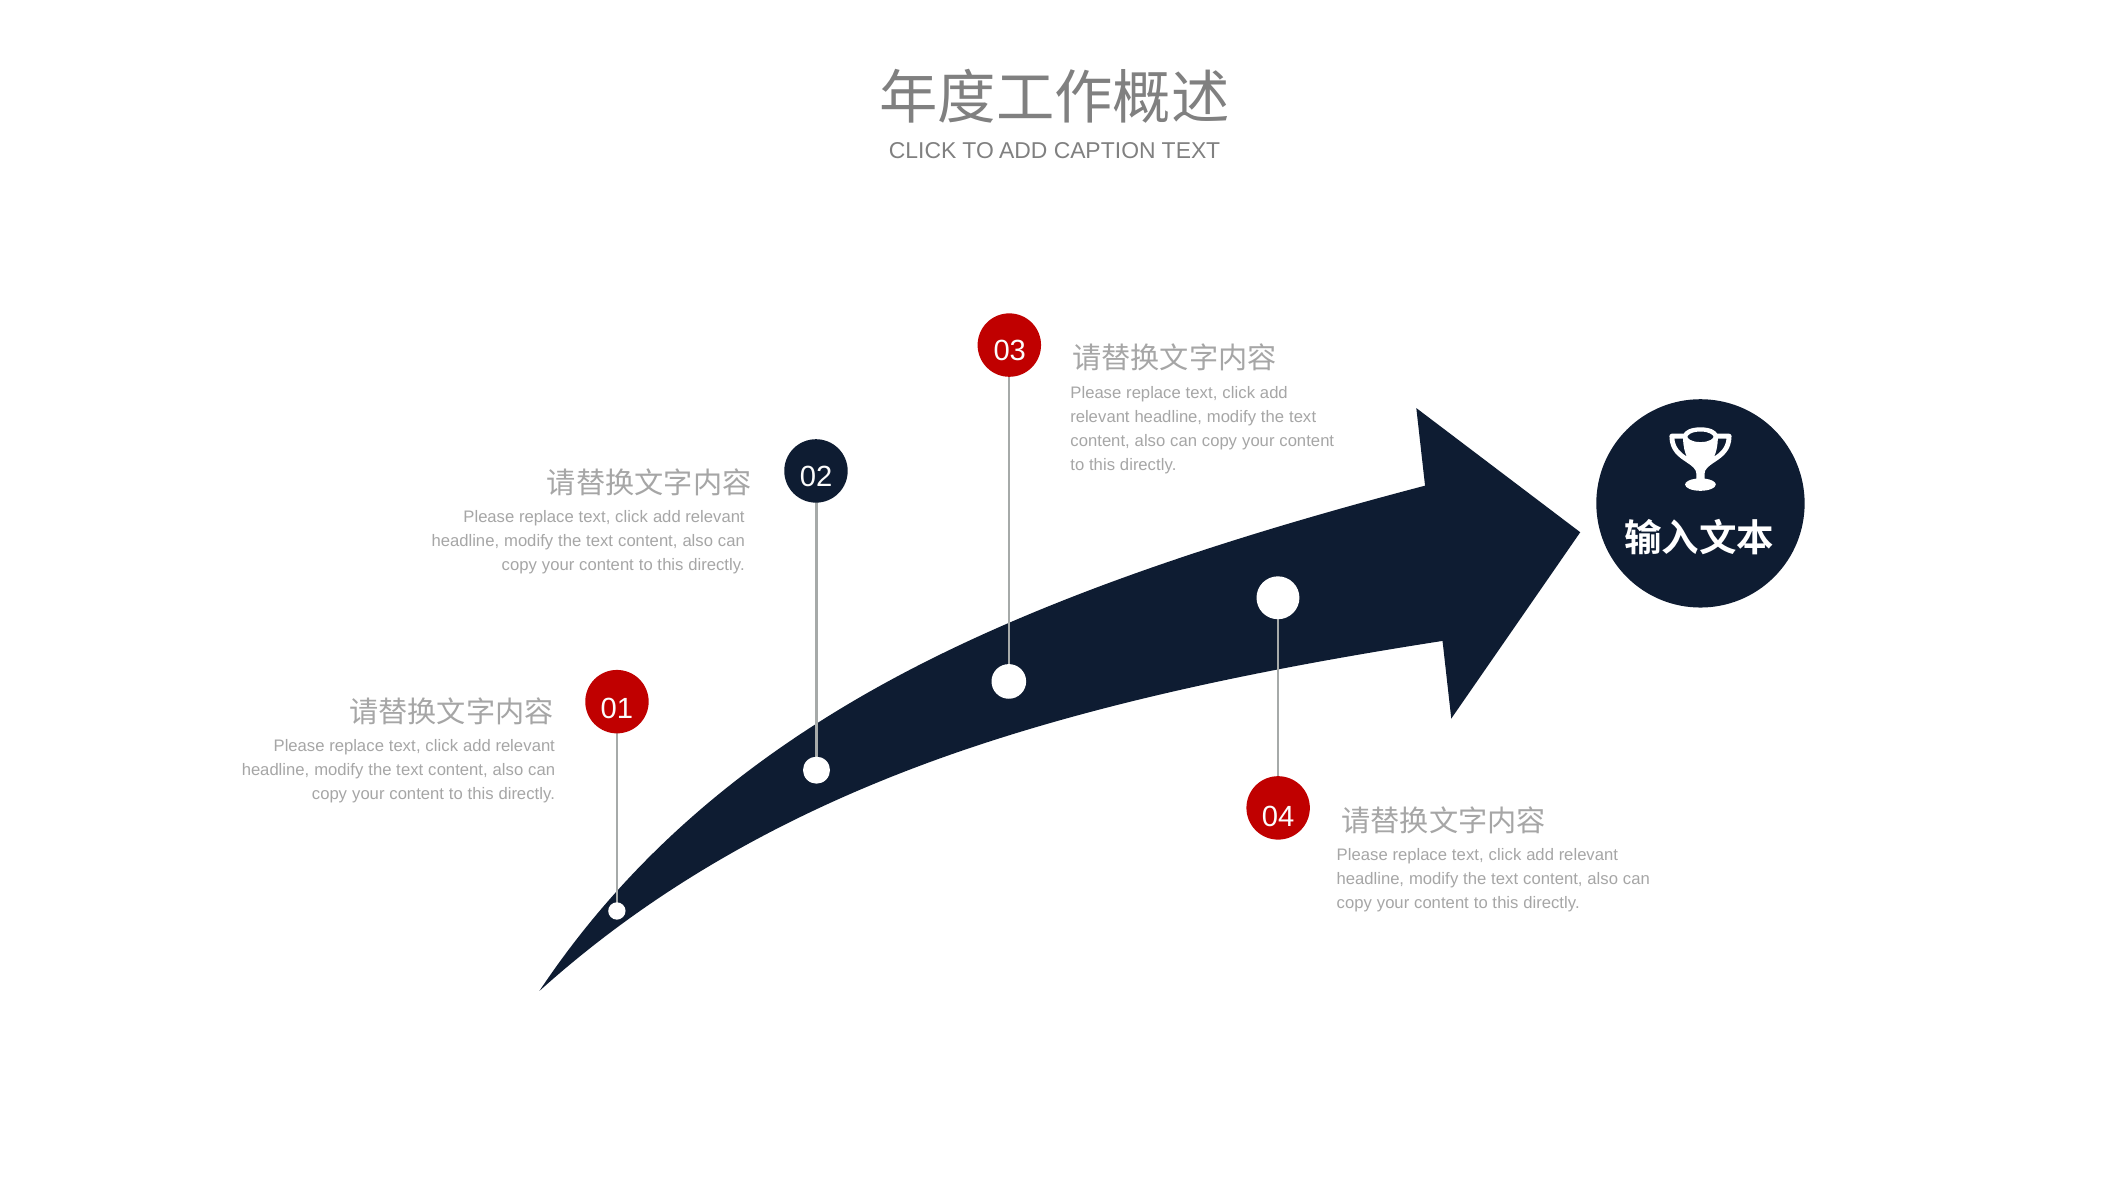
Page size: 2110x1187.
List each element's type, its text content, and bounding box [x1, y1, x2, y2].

text_box Please replace text, click add relevant headline, modify the text content, also can copy your content to this directly. [216, 730, 556, 803]
text_box 请替换文字内容 [315, 686, 554, 729]
text_box [784, 439, 848, 503]
text_box [539, 408, 1581, 991]
text_box 02 [796, 447, 836, 495]
text_box Please replace text, click add relevant headline, modify the text content, also can copy your content to this directly. [1070, 378, 1352, 474]
text_box 04 [1258, 787, 1298, 835]
text_box [803, 756, 831, 784]
text_box [1246, 776, 1310, 833]
text_box Please replace text, click add relevant headline, modify the text content, also can copy your content to this directly. [406, 501, 746, 574]
text_box 输入文本 [1622, 499, 1776, 561]
text_box [1256, 576, 1300, 620]
text_box 请替换文字内容 [1072, 332, 1294, 375]
text_box [1669, 427, 1732, 491]
text_box Please replace text, click add relevant headline, modify the text content, also can copy your content to this directly. [1336, 839, 1676, 912]
text_box [1261, 835, 1295, 840]
text_box 01 [597, 680, 637, 727]
text_box [991, 664, 1027, 699]
text_box [1596, 399, 1805, 608]
text_box [977, 313, 1042, 377]
text_box CLICK TO ADD CAPTION TEXT [865, 135, 1245, 163]
text_box 请替换文字内容 [494, 457, 752, 500]
text_box 年度工作概述 [865, 60, 1245, 131]
text_box 03 [990, 321, 1030, 369]
text_box [608, 902, 626, 920]
text_box 请替换文字内容 [1341, 795, 1563, 838]
text_box [585, 669, 649, 734]
